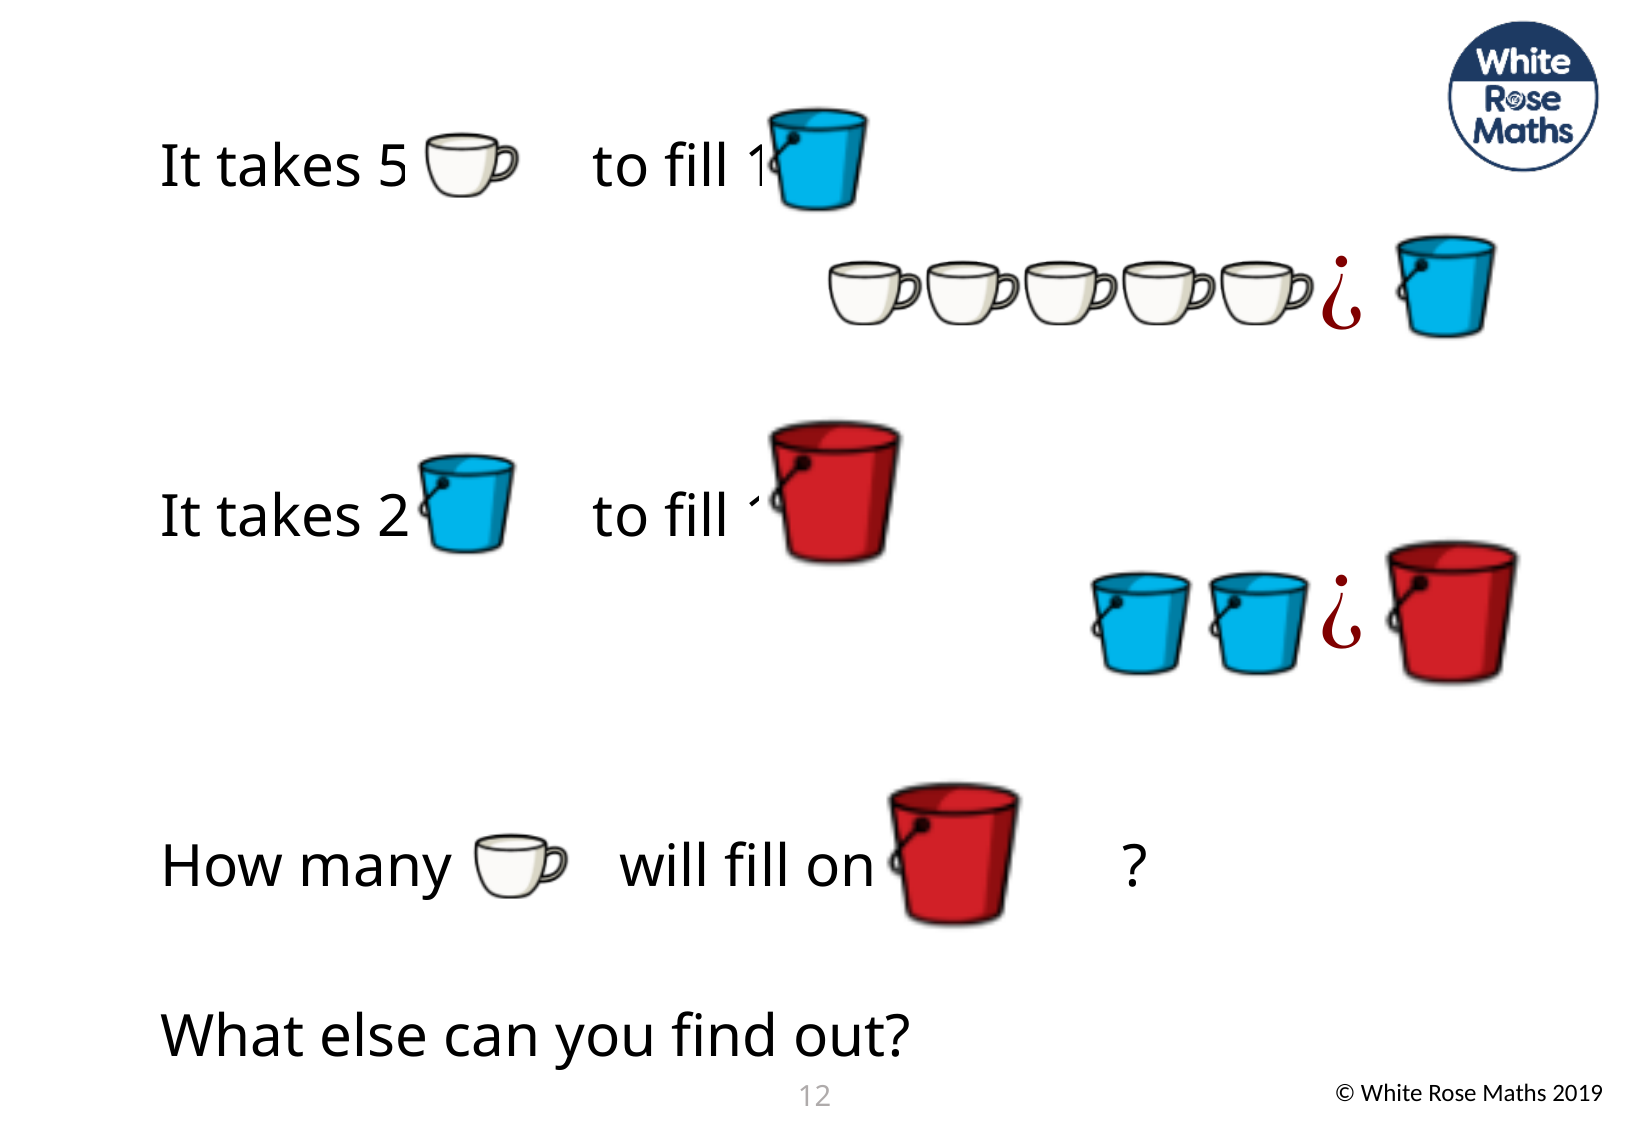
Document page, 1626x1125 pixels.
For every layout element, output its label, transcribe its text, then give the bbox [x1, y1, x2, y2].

picture [808, 244, 1319, 339]
picture [762, 100, 879, 232]
picture [405, 116, 524, 211]
picture [1444, 17, 1602, 175]
picture [1202, 563, 1319, 696]
picture [1390, 226, 1507, 359]
picture [454, 817, 573, 912]
picture [878, 752, 1027, 954]
picture [412, 421, 525, 574]
text_box It takes 5 to fill 1 It takes 2 to fill 1 How many will fill one ? What else can you find out? [145, 120, 1468, 1125]
picture [759, 390, 908, 592]
picture [1084, 563, 1201, 696]
picture [1376, 510, 1526, 712]
